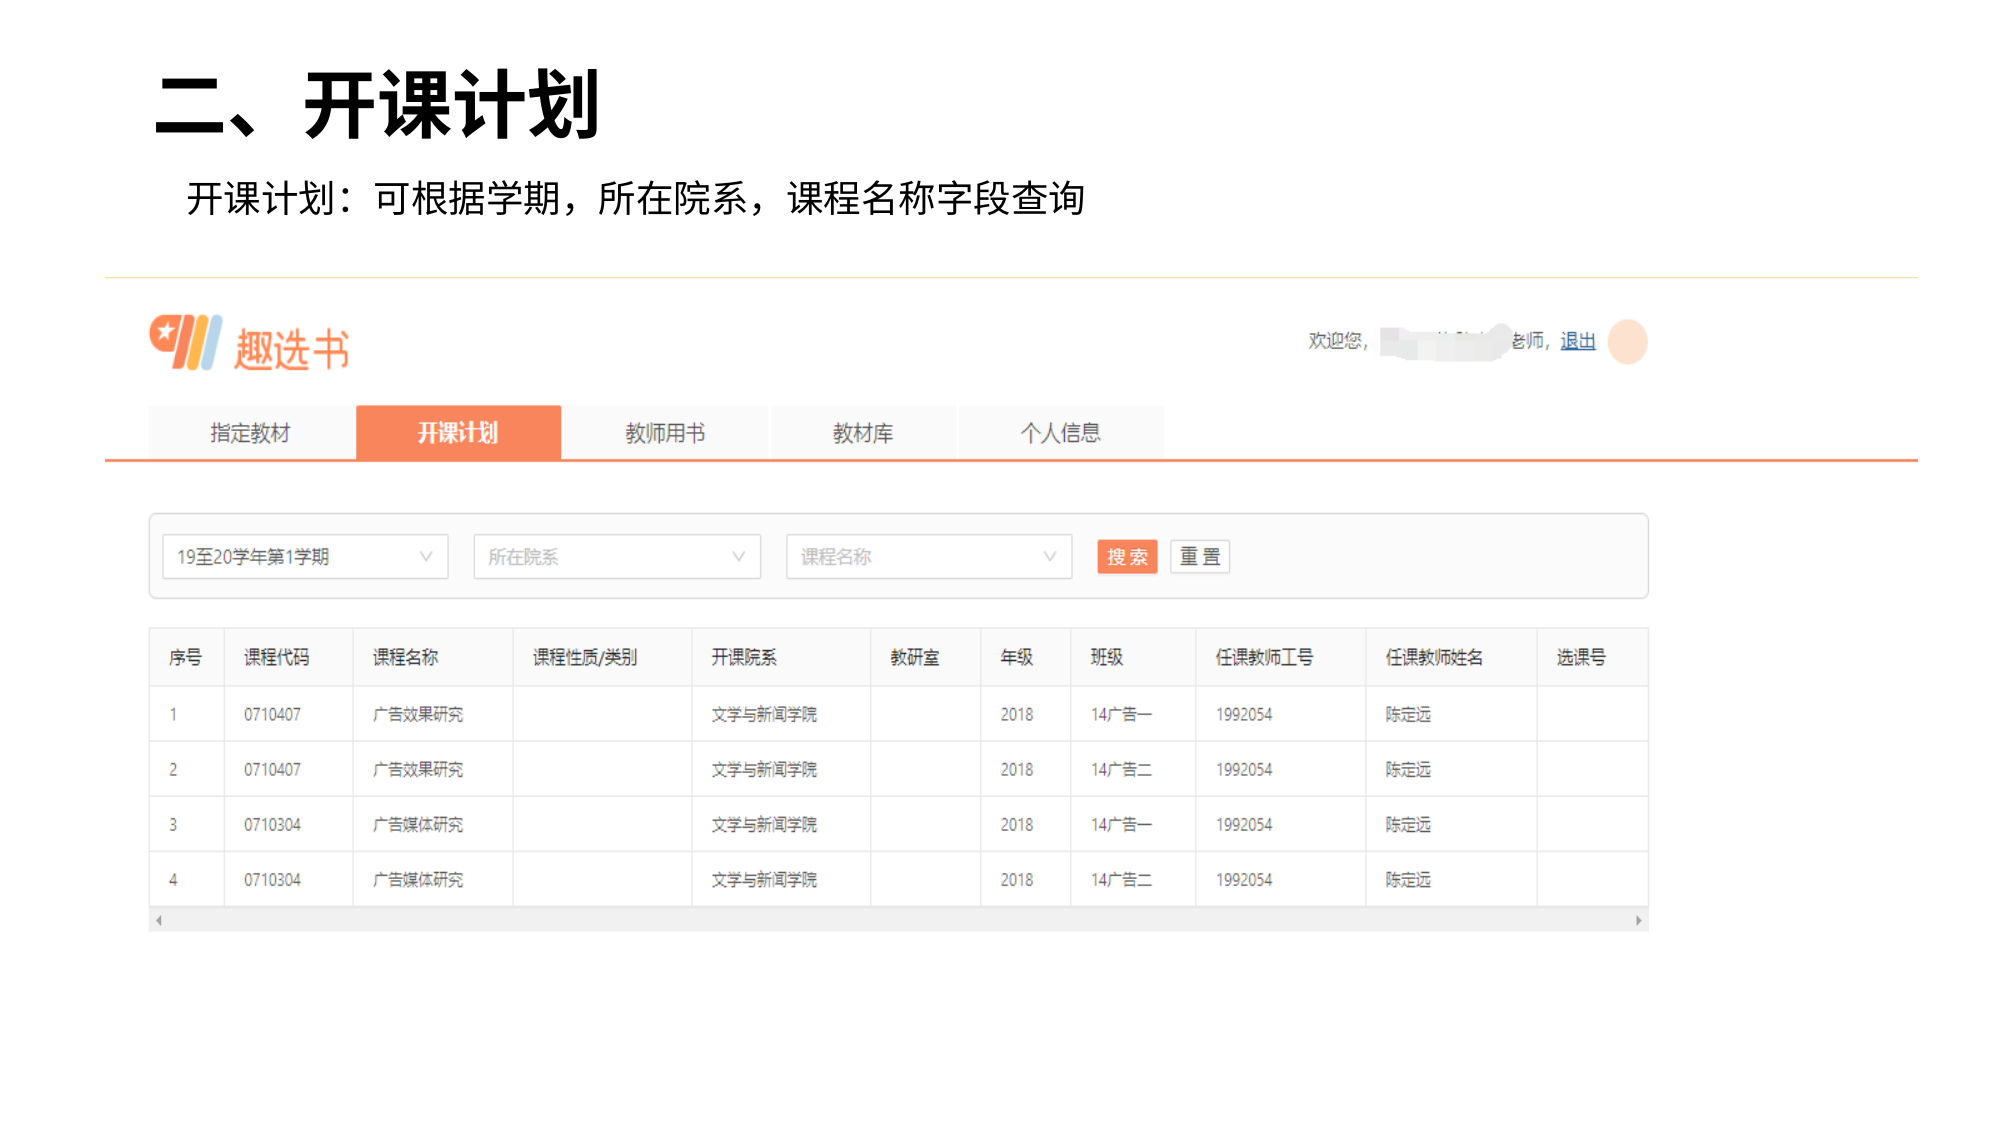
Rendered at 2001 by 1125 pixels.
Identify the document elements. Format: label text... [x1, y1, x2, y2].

title 二、开课计划 开课计划：可根据学期，所在院系，课程名称字段查询 [137, 59, 1863, 277]
picture [105, 277, 1918, 1067]
